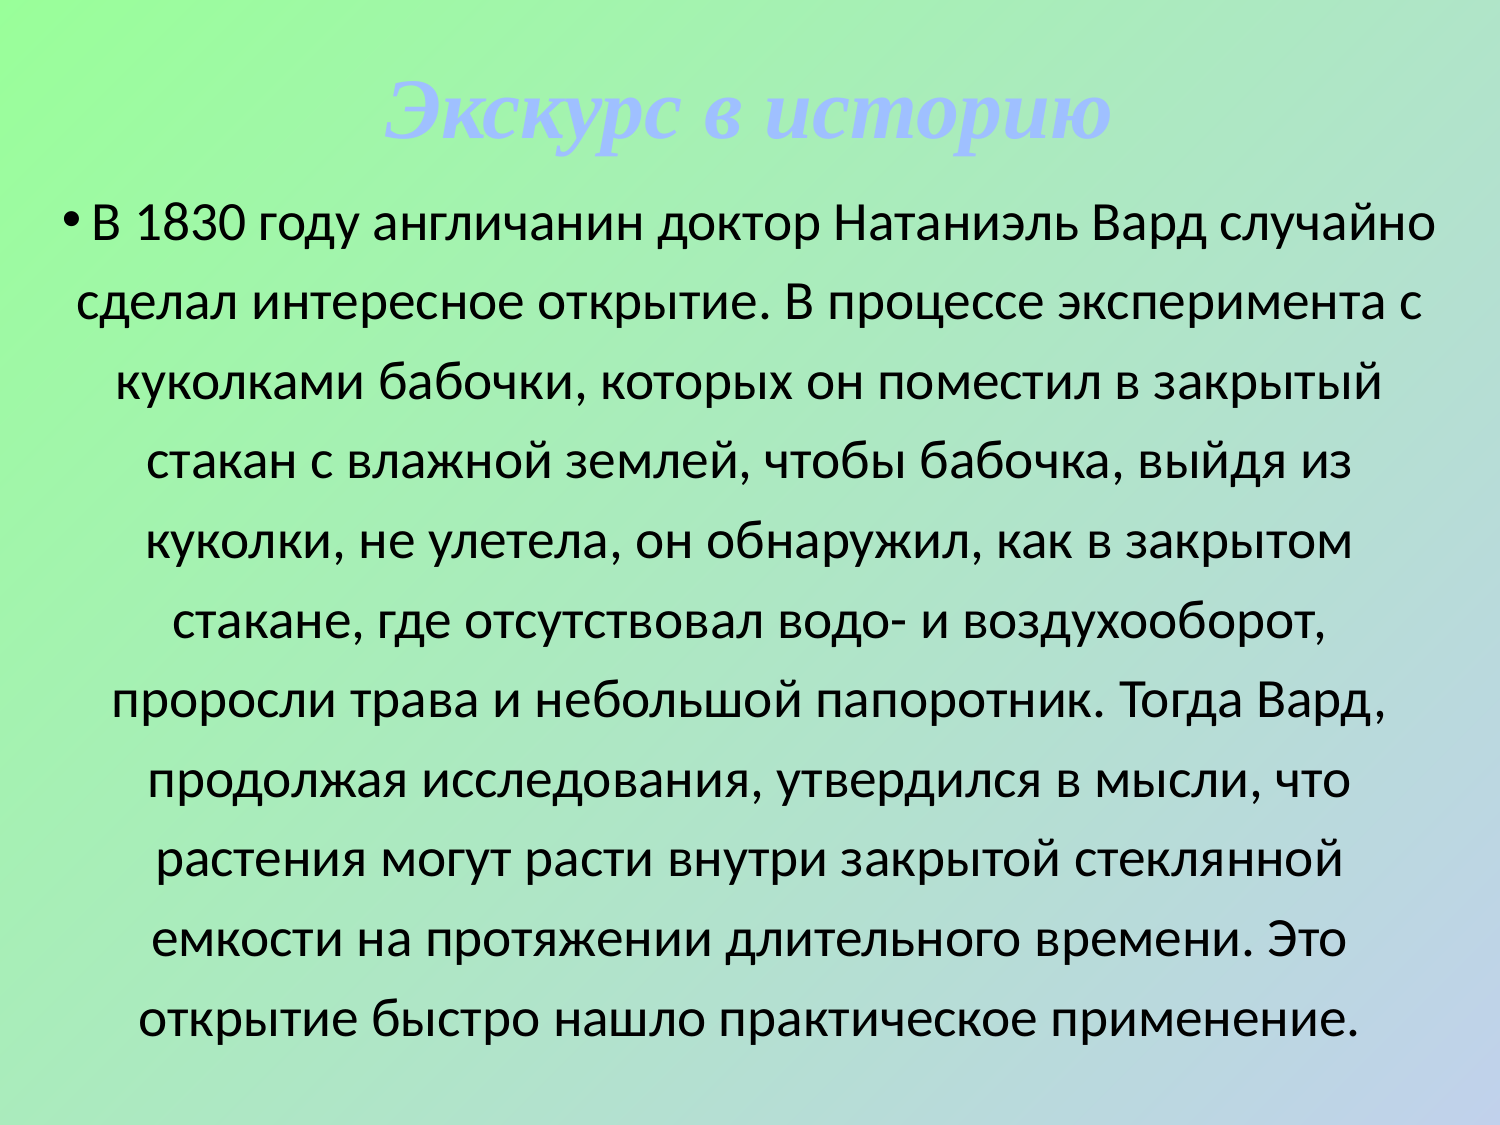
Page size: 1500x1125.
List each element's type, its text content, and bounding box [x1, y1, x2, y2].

title Экскурс в историю [46, 45, 1454, 164]
list В 1830 году англичанин доктор Натаниэль Вард случайно сделал интересное открытие. В процессе эксперимента с куколками бабочки, которых он поместил в закрытый стакан с влажной землей, чтобы бабочка, выйдя из куколки, не улетела, он обнаружил, как в закрытом стакане, где отсутствовал водо- и воздухооборот, проросли трава и небольшой папоротник. Тогда Вард, продолжая исследования, утвердился в мысли, что растения могут расти внутри закрытой стеклянной емкости на протяжении длительного времени. Это открытие быстро нашло практическое применение. [46, 164, 1454, 1079]
